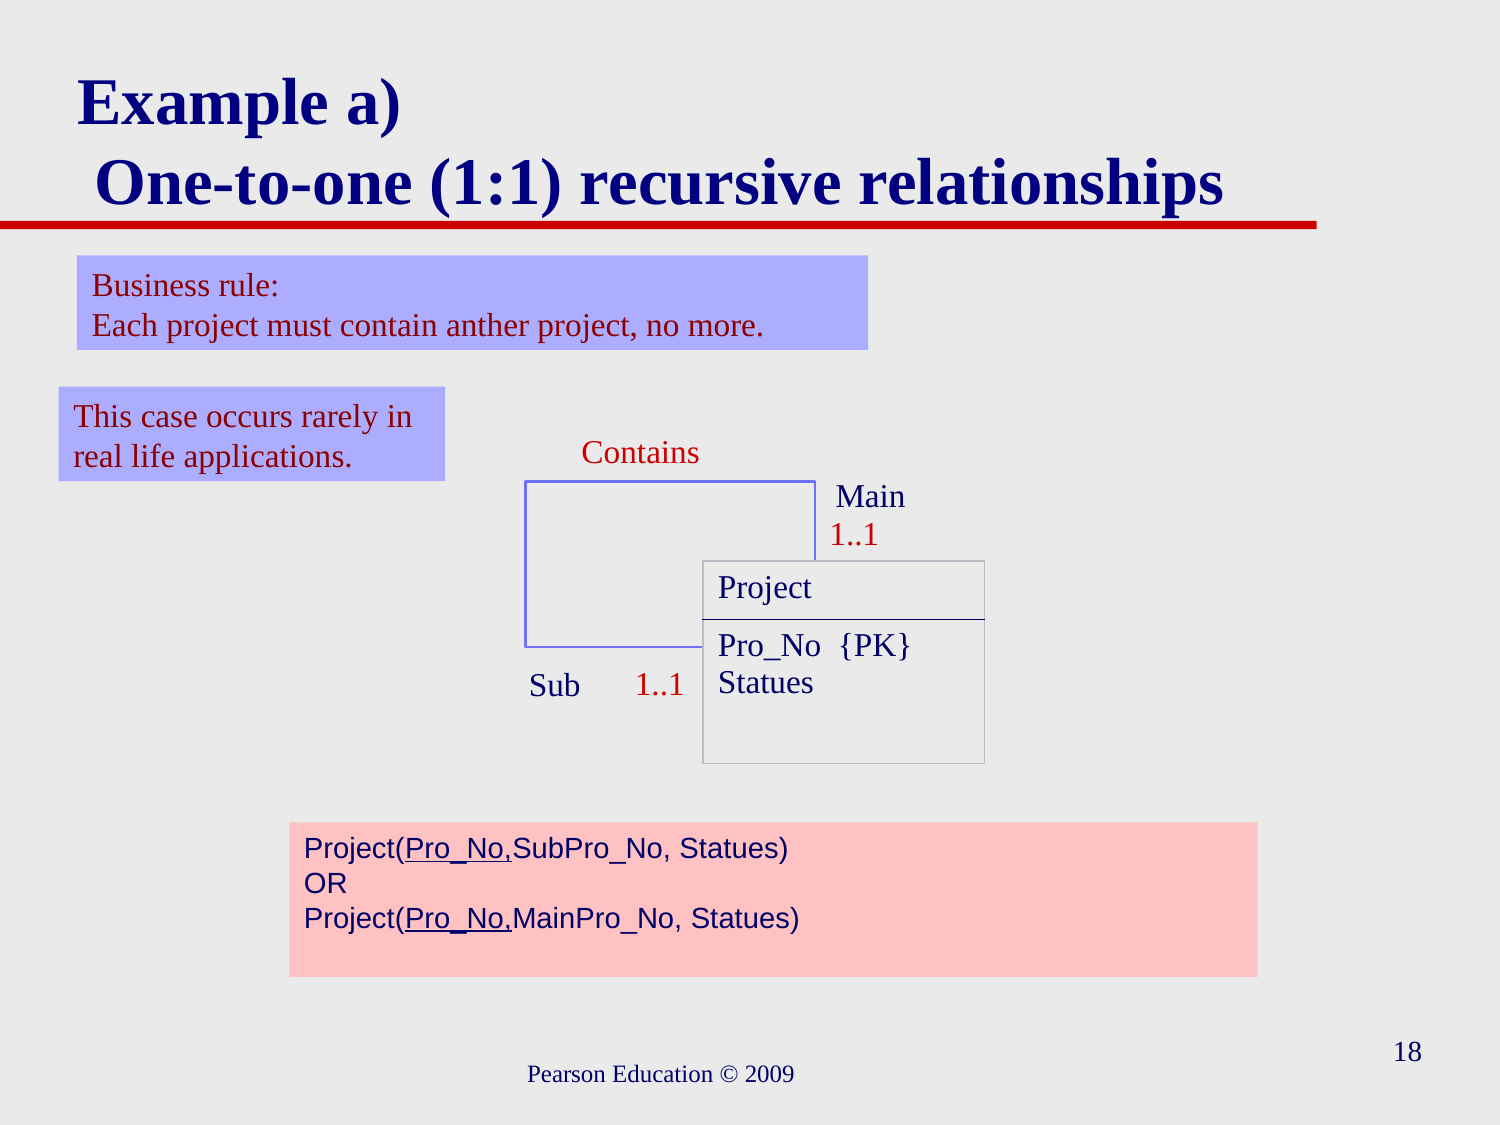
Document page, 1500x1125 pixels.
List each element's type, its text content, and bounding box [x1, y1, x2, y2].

slide_number 18 [1124, 1012, 1438, 1088]
text_box 1..1 [814, 505, 915, 560]
text_box This case occurs rarely in real life applications. [58, 386, 446, 482]
text_box 1..1 [644, 655, 702, 710]
text_box Project(Pro_No,SubPro_No, Statues) OR Project(Pro_No,MainPro_No, Statues) [289, 822, 1258, 977]
table_header Project [704, 562, 984, 619]
text_box Pearson Education © 2009 [512, 1050, 1038, 1095]
title Example a) One-to-one (1:1) recursive relationships [62, 43, 1338, 226]
text_box Business rule: Each project must contain anther project, no more. [76, 255, 869, 350]
text_box Sub [513, 655, 644, 710]
text_box [525, 481, 815, 647]
text_box Main [820, 466, 951, 522]
table_cell Pro_No {PK} Statues [704, 620, 984, 763]
text_box Contains [566, 422, 733, 478]
